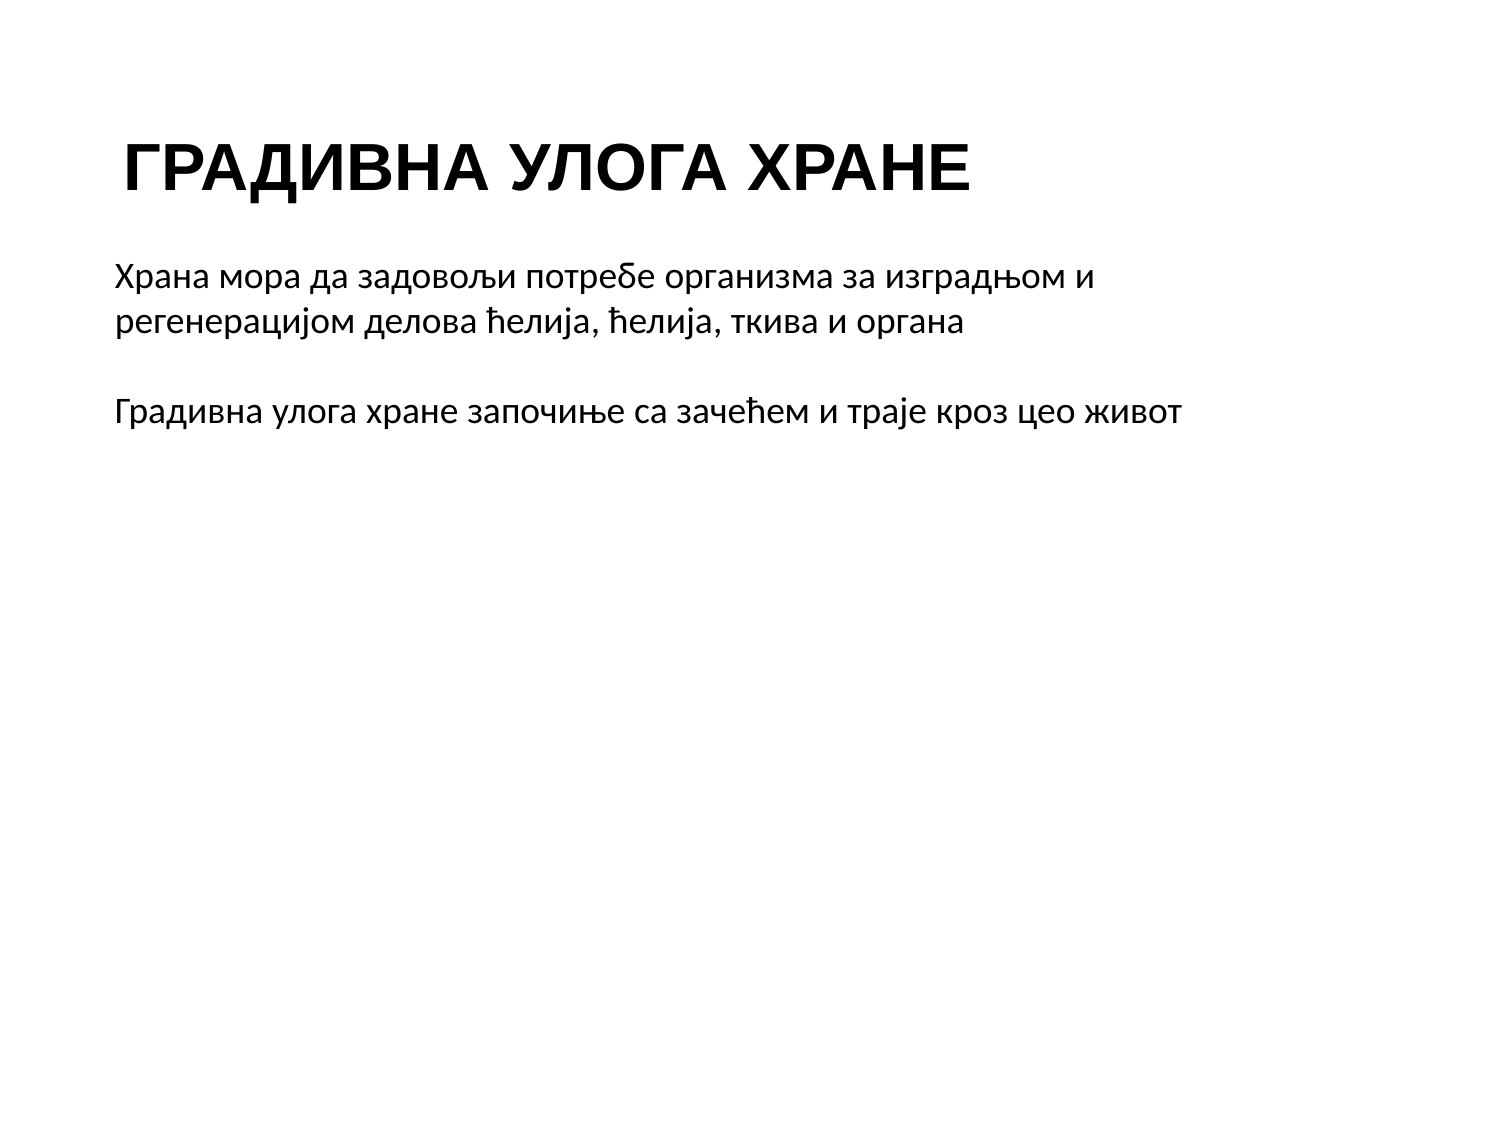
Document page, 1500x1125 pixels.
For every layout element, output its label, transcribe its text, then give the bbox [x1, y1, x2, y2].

text_box ГРАДИВНА УЛОГА ХРАНЕ [108, 116, 1459, 212]
text_box Храна мора да задовољи потребе организма за изградњом и регенерацијом делова ћелија, ћелија, ткива и органа Градивна улога хране започиње са зачећем и траје кроз цео живот [100, 243, 1341, 574]
